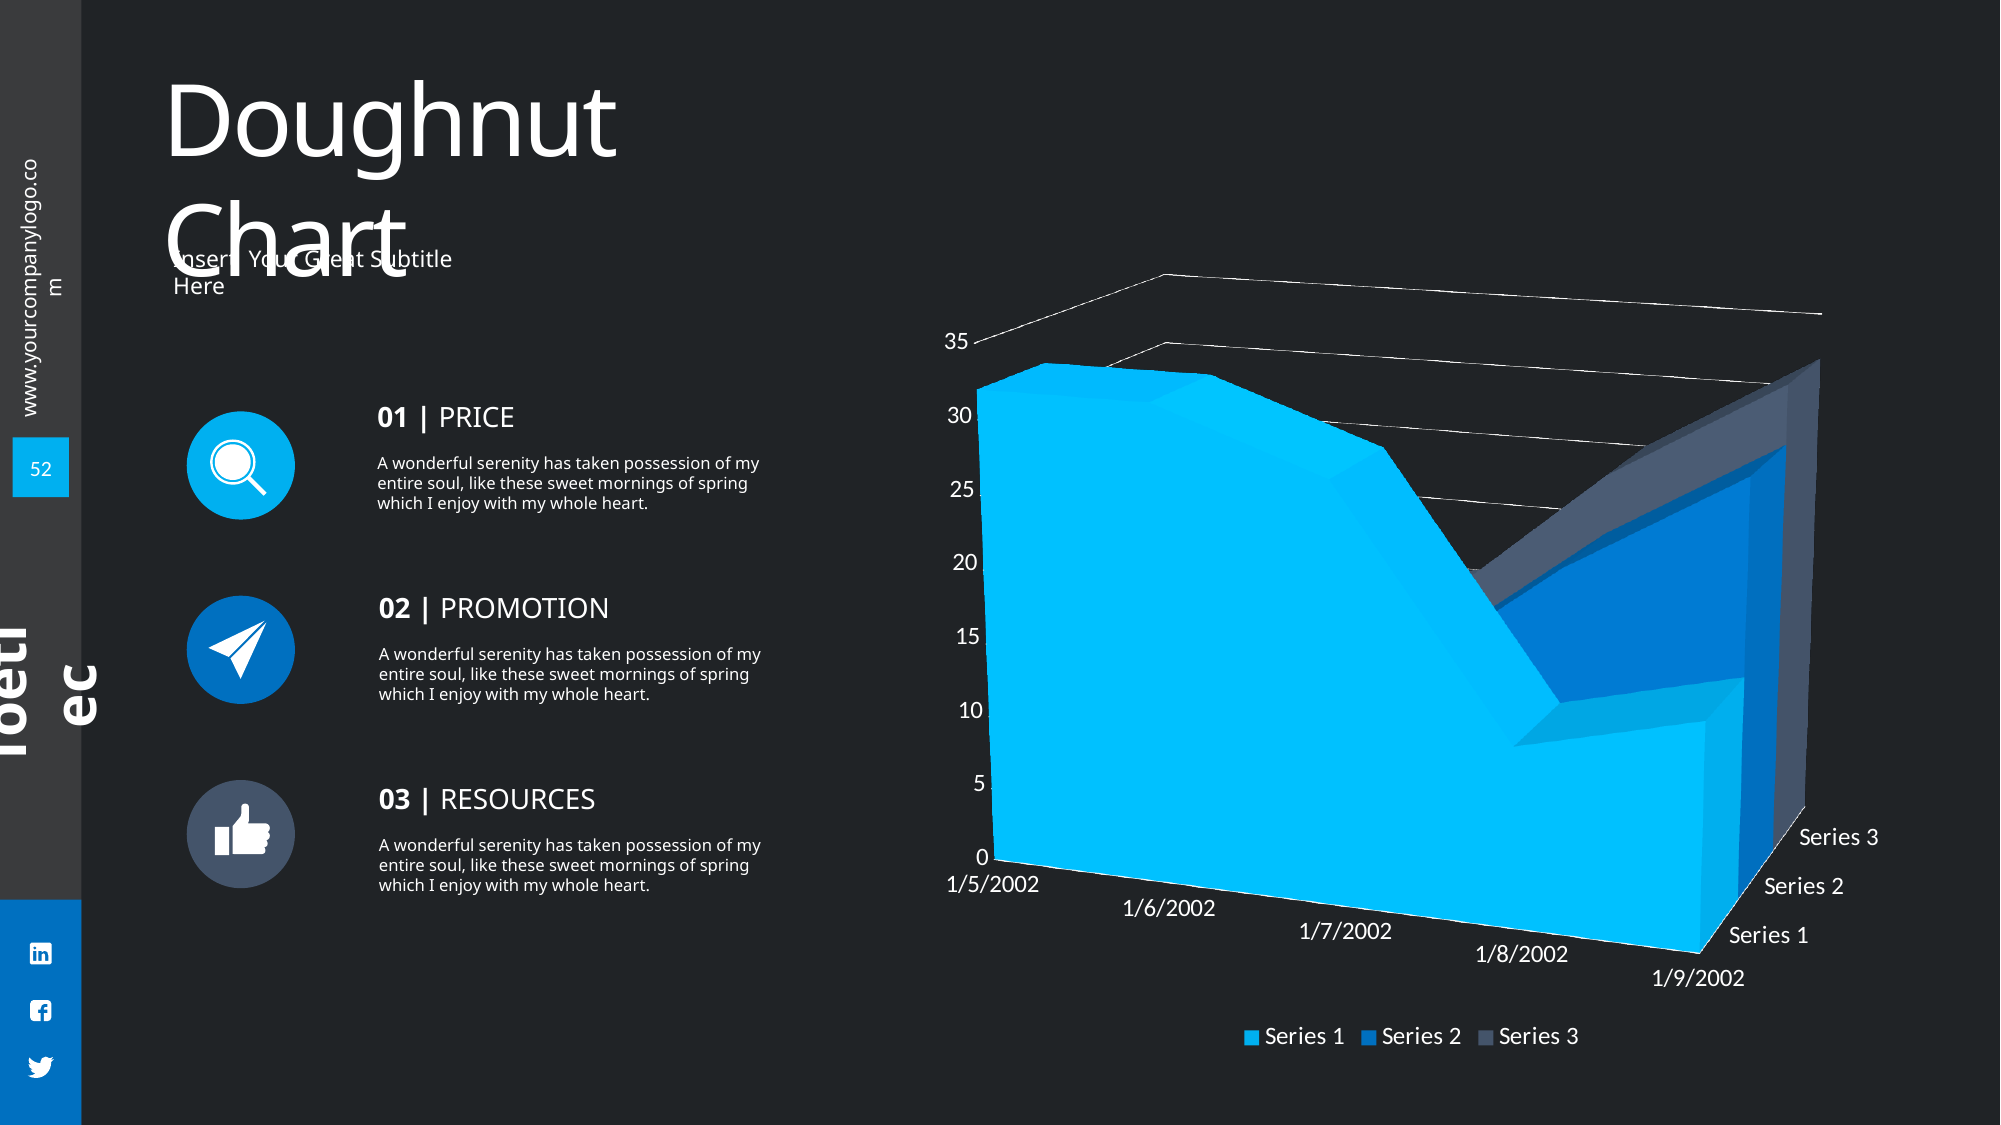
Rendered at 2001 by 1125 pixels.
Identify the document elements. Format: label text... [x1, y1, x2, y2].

text_box [185, 594, 296, 705]
text_box Insert Your Great Subtitle Here [158, 237, 512, 307]
text_box 02 | PROMOTION A wonderful serenity has taken possession of my entire soul, like these sweet mornings of spring which I enjoy with my whole heart. [364, 583, 779, 712]
chart [902, 258, 1921, 1057]
slide_number 52 [12, 437, 69, 498]
text_box [185, 410, 296, 521]
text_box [210, 439, 267, 496]
text_box [185, 778, 296, 890]
text_box Doughnut Chart [147, 116, 677, 236]
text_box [214, 803, 270, 856]
text_box 01 | PRICE A wonderful serenity has taken possession of my entire soul, like these sweet mornings of spring which I enjoy with my whole heart. [362, 392, 777, 521]
text_box 03 | RESOURCES A wonderful serenity has taken possession of my entire soul, like these sweet mornings of spring which I enjoy with my whole heart. [364, 774, 779, 903]
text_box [208, 620, 267, 679]
